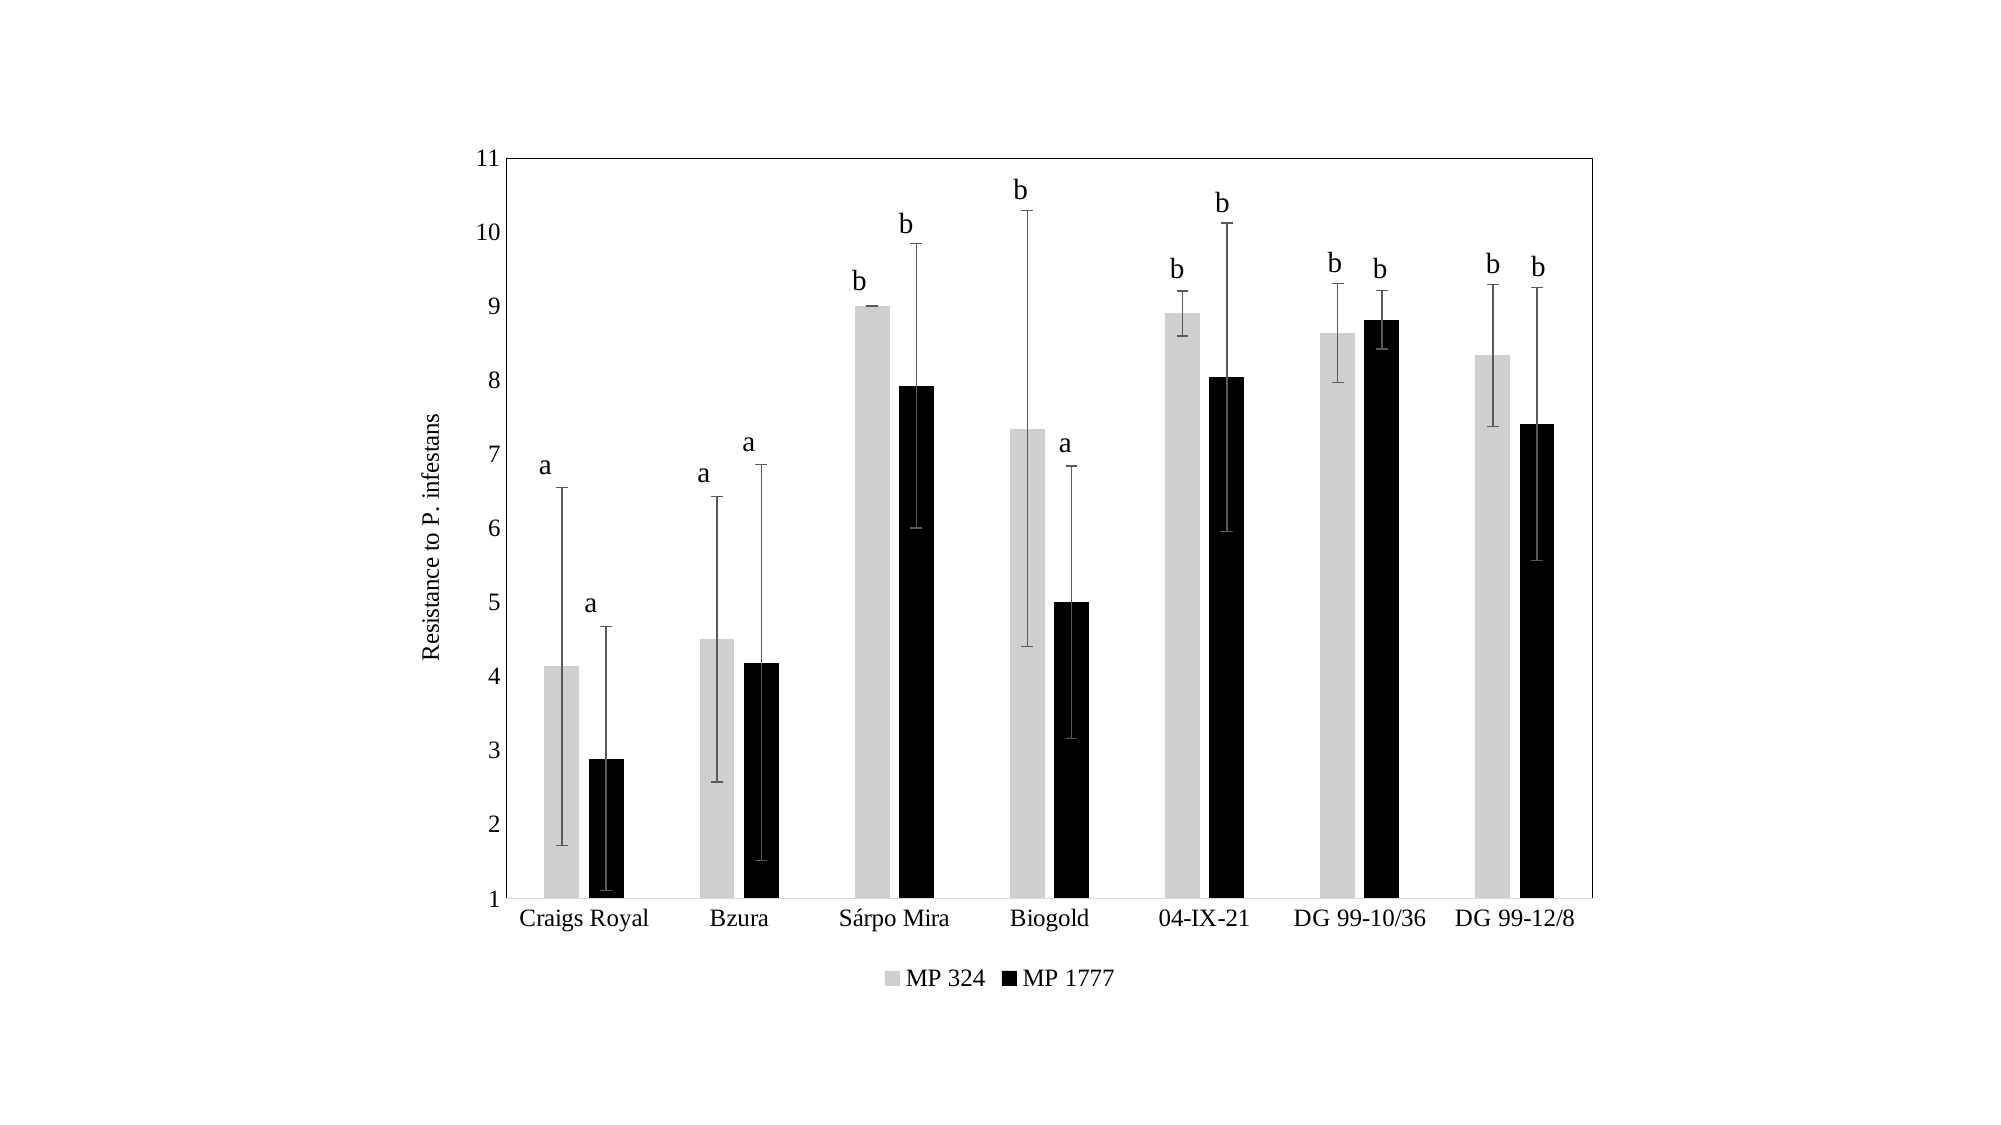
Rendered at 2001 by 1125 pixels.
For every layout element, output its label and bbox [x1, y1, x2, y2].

text_box [381, 126, 1618, 999]
